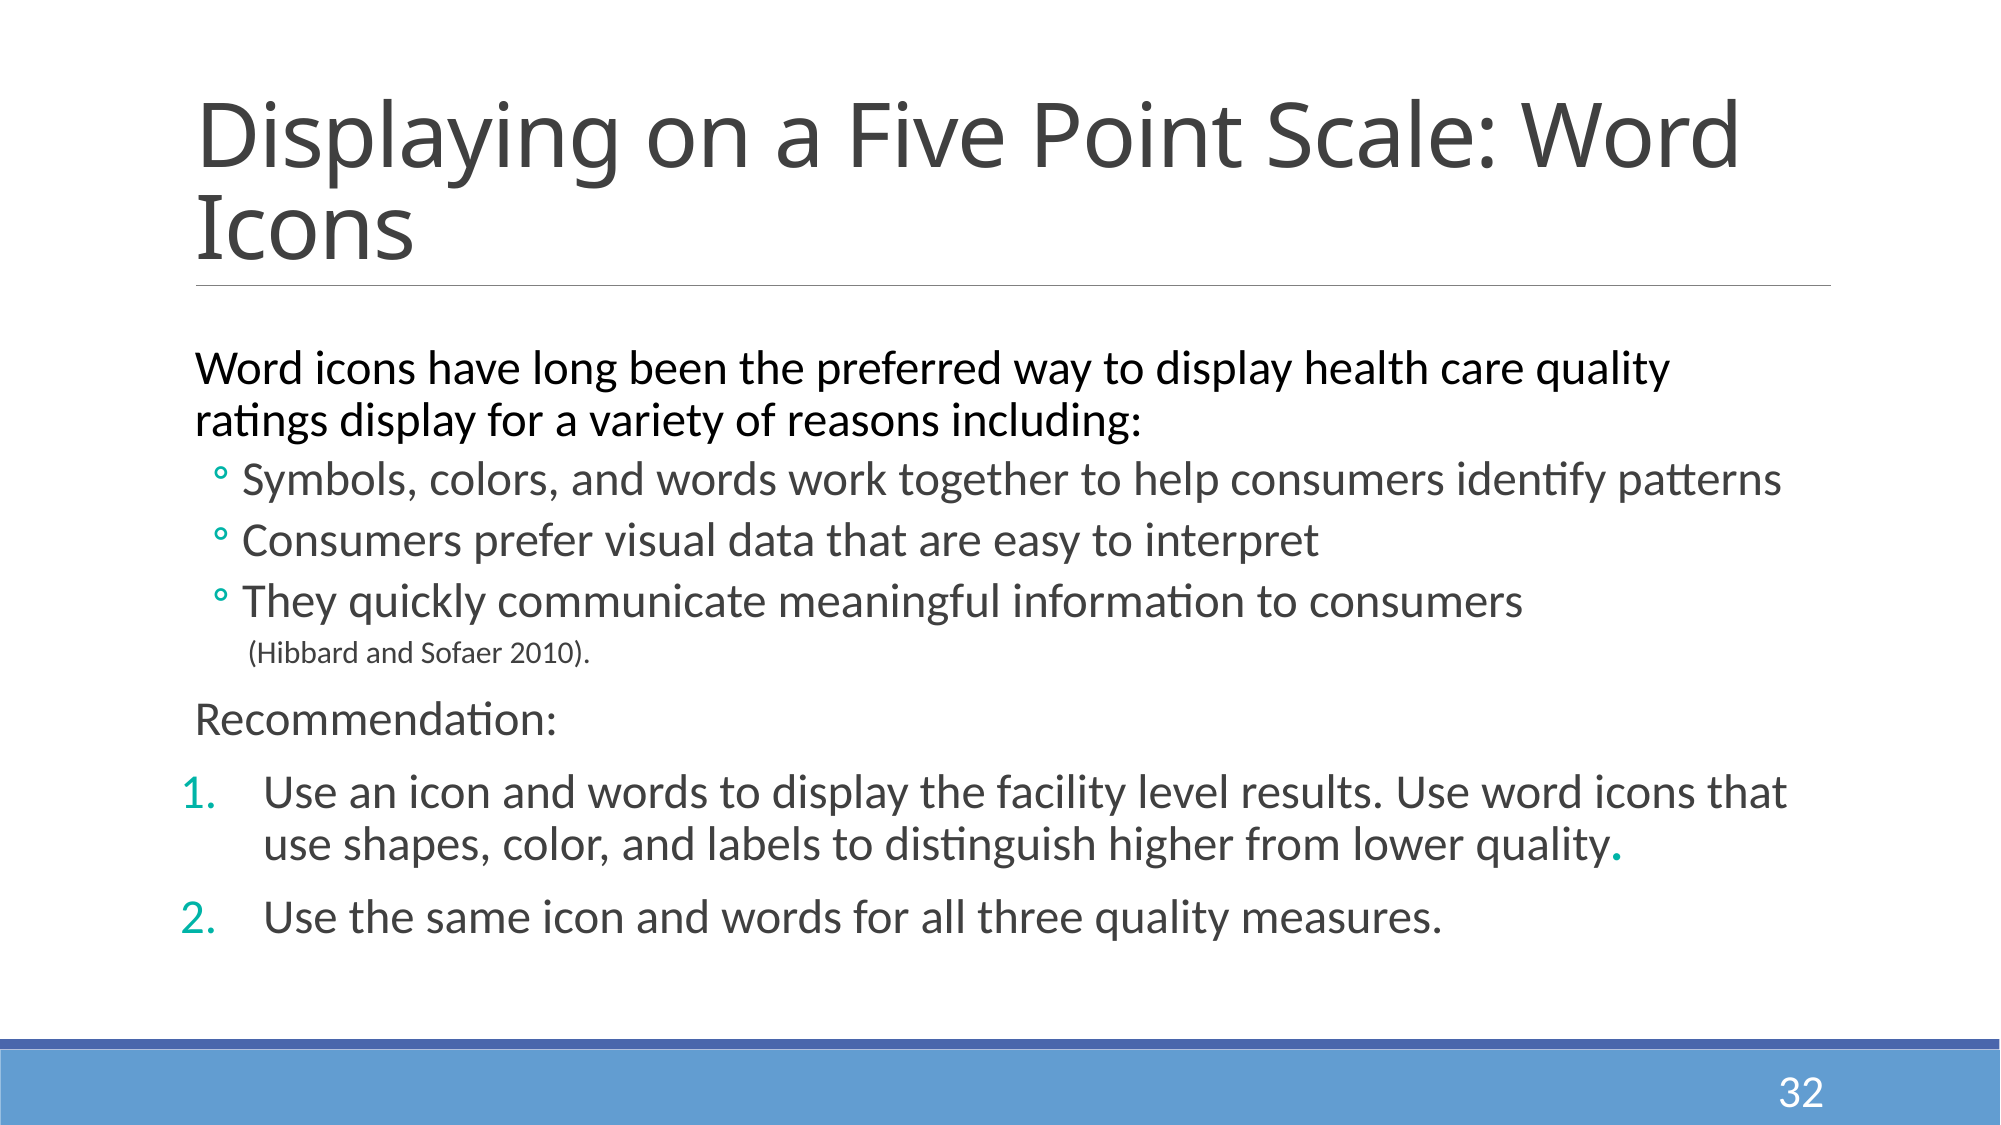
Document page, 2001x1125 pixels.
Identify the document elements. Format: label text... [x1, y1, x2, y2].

slide_number 32 [1624, 1059, 1840, 1120]
list Word icons have long been the preferred way to display health care quality ratings display for a variety of reasons including: Symbols, colors, and words work together to help consumers identify patterns Consumers prefer visual data that are easy to interpret They quickly communicate meaningful information to consumers (Hibbard and Sofaer 2010). Recommendation: Use an icon and words to display the facility level results. Use word icons that use shapes, color, and labels to distinguish higher from lower quality. Use the same icon and words for all three quality measures. [180, 334, 1791, 1011]
title Displaying on a Five Point Scale: Word Icons [180, 47, 1840, 285]
